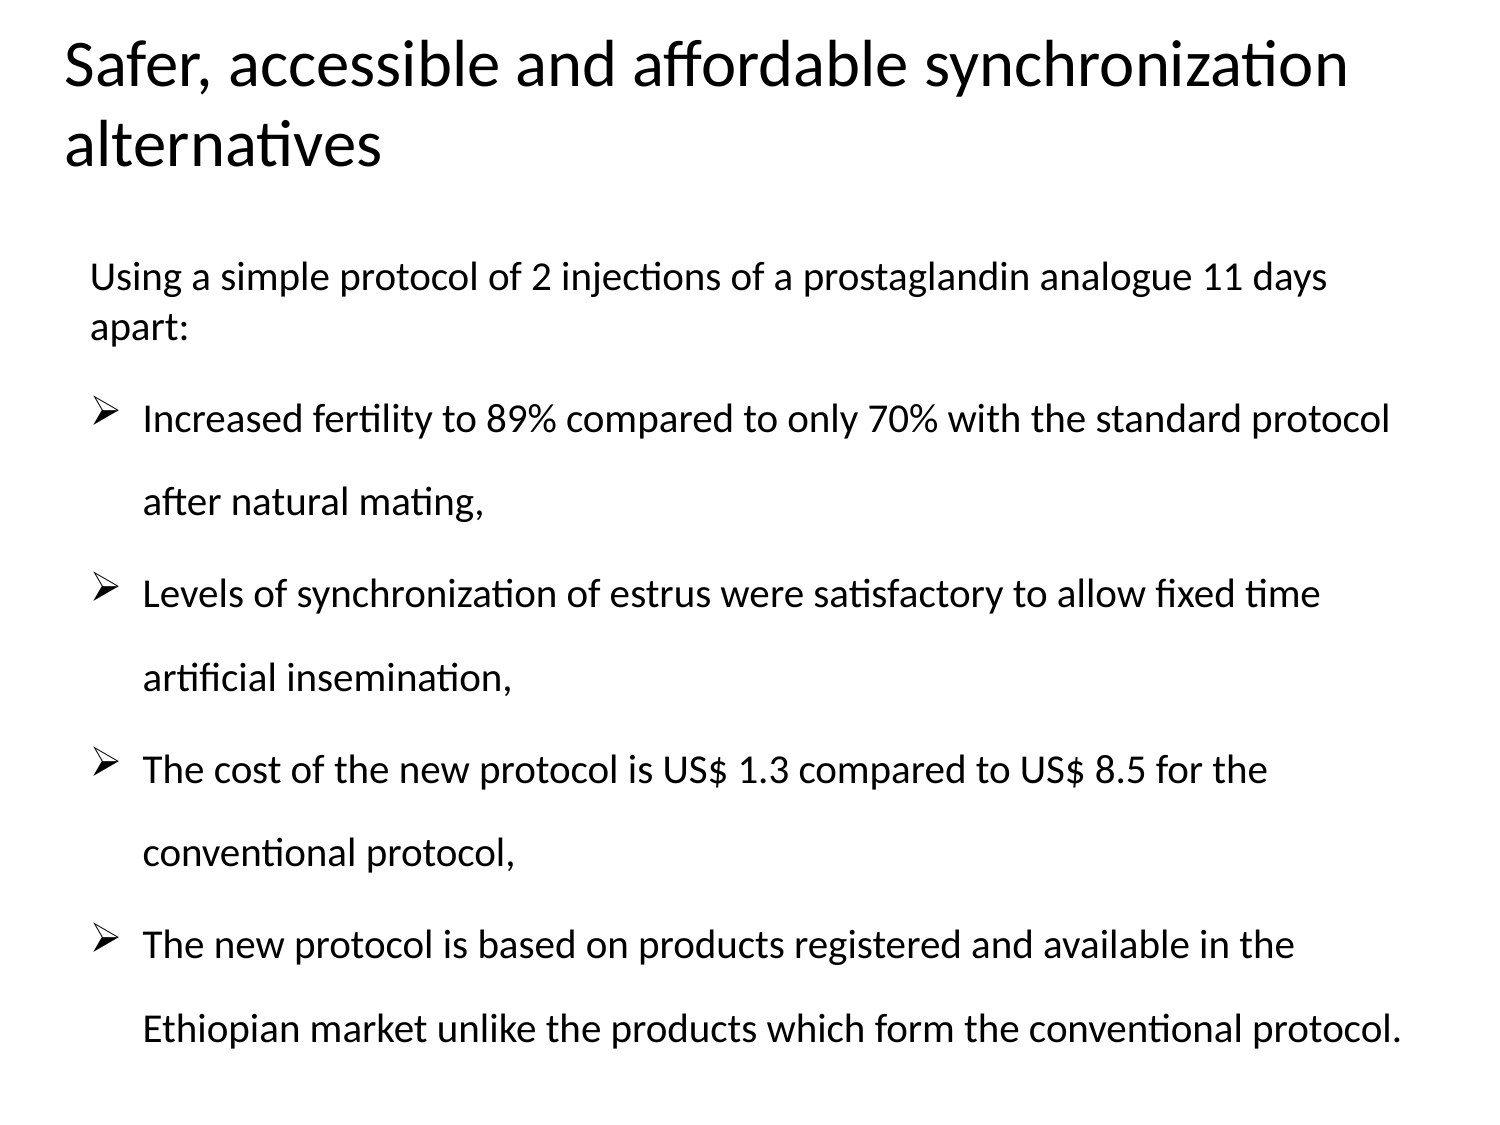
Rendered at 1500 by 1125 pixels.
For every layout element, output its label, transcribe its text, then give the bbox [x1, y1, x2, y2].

text_box Safer, accessible and affordable synchronization alternatives [50, 12, 1425, 213]
text_box Using a simple protocol of 2 injections of a prostaglandin analogue 11 days apart: Increased fertility to 89% compared to only 70% with the standard protocol after natural mating, Levels of synchronization of estrus were satisfactory to allow fixed time artificial insemination, The cost of the new protocol is US$ 1.3 compared to US$ 8.5 for the conventional protocol, The new protocol is based on products registered and available in the Ethiopian market unlike the products which form the conventional protocol. [74, 212, 1425, 1106]
